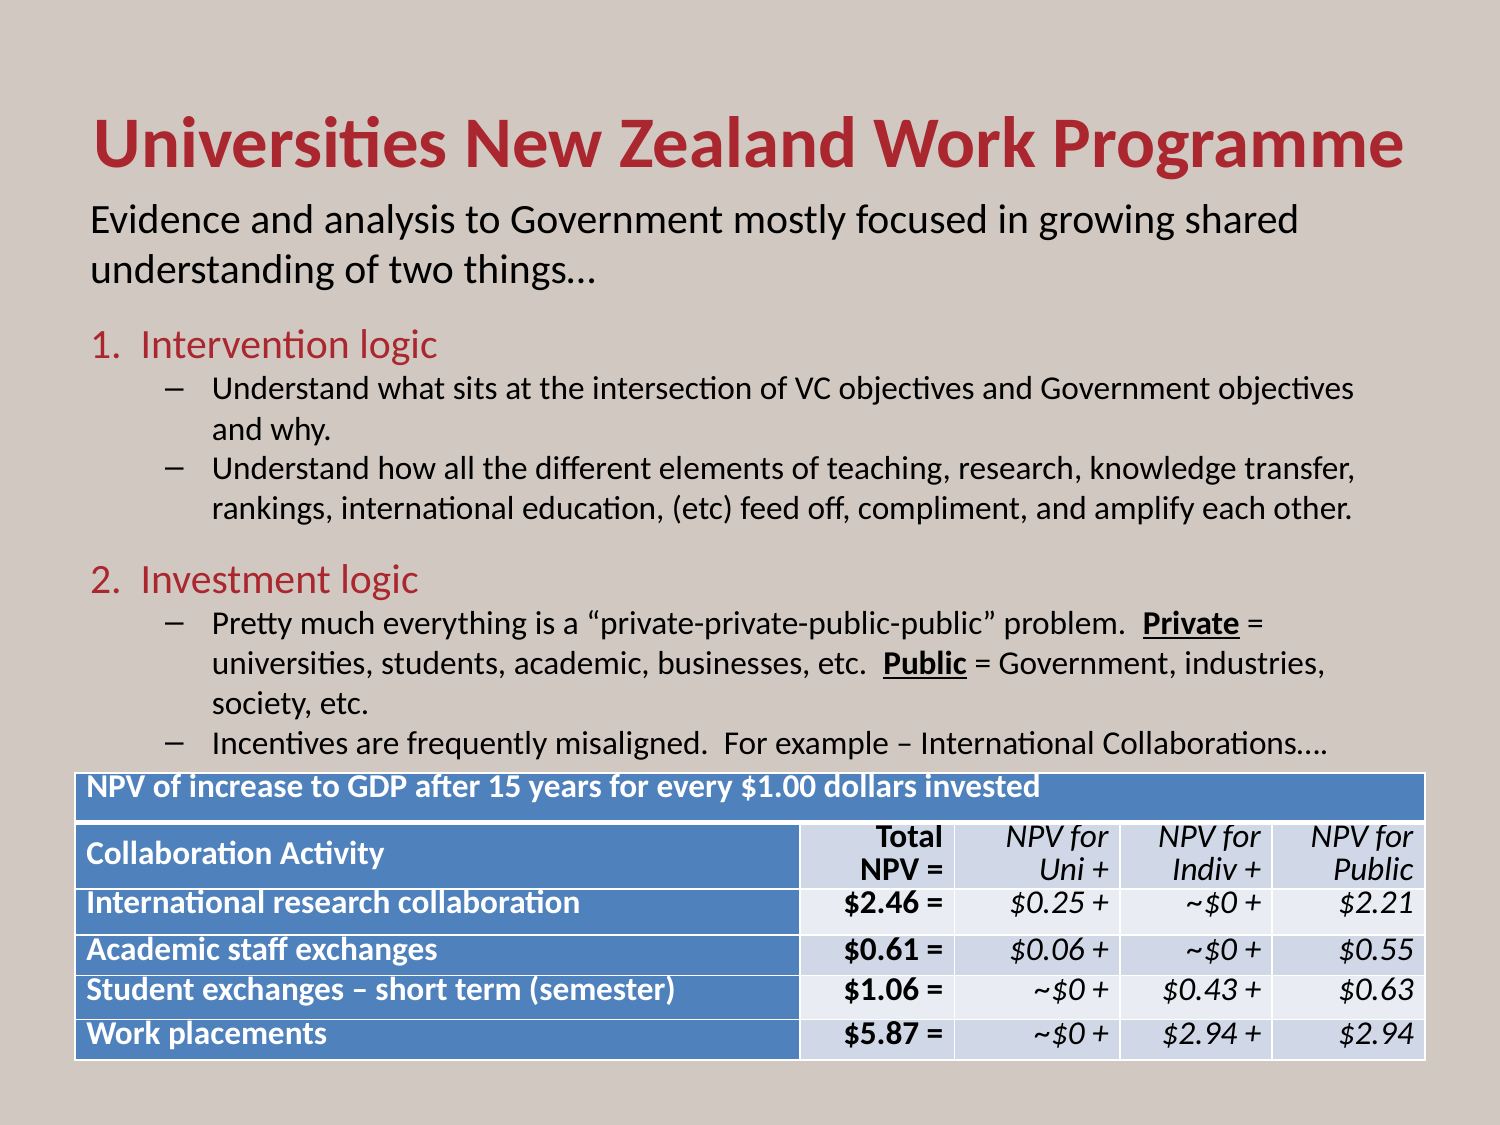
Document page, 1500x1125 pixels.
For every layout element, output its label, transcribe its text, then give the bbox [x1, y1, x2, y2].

table_cell ~$0 + [955, 976, 1119, 1019]
table_cell $0.63 [1273, 976, 1424, 1019]
table_cell $2.94 [1273, 1020, 1424, 1059]
table_cell International research collaboration [76, 890, 799, 934]
table_cell $2.94 + [1121, 1020, 1271, 1059]
table_cell $5.87 = [801, 1020, 954, 1059]
table_cell ~$0 + [1121, 890, 1271, 934]
table_cell NPV for Public [1273, 825, 1424, 888]
table_cell $2.21 [1273, 890, 1424, 934]
table_cell Total NPV = [801, 825, 954, 888]
table_cell $0.25 + [955, 890, 1119, 934]
table_cell $2.46 = [801, 890, 954, 934]
table_header NPV of increase to GDP after 15 years for every $1.00 dollars invested [76, 774, 1424, 820]
table_cell Collaboration Activity [76, 825, 799, 888]
table_cell $0.55 [1273, 936, 1424, 975]
table_cell ~$0 + [1121, 936, 1271, 975]
table_cell NPV for Uni + [955, 825, 1119, 888]
table_cell $1.06 = [801, 976, 954, 1019]
table_cell NPV for Indiv + [1121, 825, 1271, 888]
title Universities New Zealand Work Programme [75, 45, 1425, 184]
table_cell Student exchanges – short term (semester) [76, 976, 799, 1019]
table_cell Work placements [76, 1020, 799, 1059]
table_cell Academic staff exchanges [76, 936, 799, 975]
table_cell $0.06 + [955, 936, 1119, 975]
table_cell $0.61 = [801, 936, 954, 975]
list Evidence and analysis to Government mostly focused in growing shared understanding of two things… 1. Intervention logic Understand what sits at the intersection of VC objectives and Government objectives and why. Understand how all the different elements of teaching, research, knowledge transfer, rankings, international education, (etc) feed off, compliment, and amplify each other. 2. Investment logic Pretty much everything is a “private-private-public-public” problem. Private = universities, students, academic, businesses, etc. Public = Government, industries, society, etc. Incentives are frequently misaligned. For example – International Collaborations…. [75, 184, 1425, 772]
table_cell $0.43 + [1121, 976, 1271, 1019]
table_cell ~$0 + [955, 1020, 1119, 1059]
